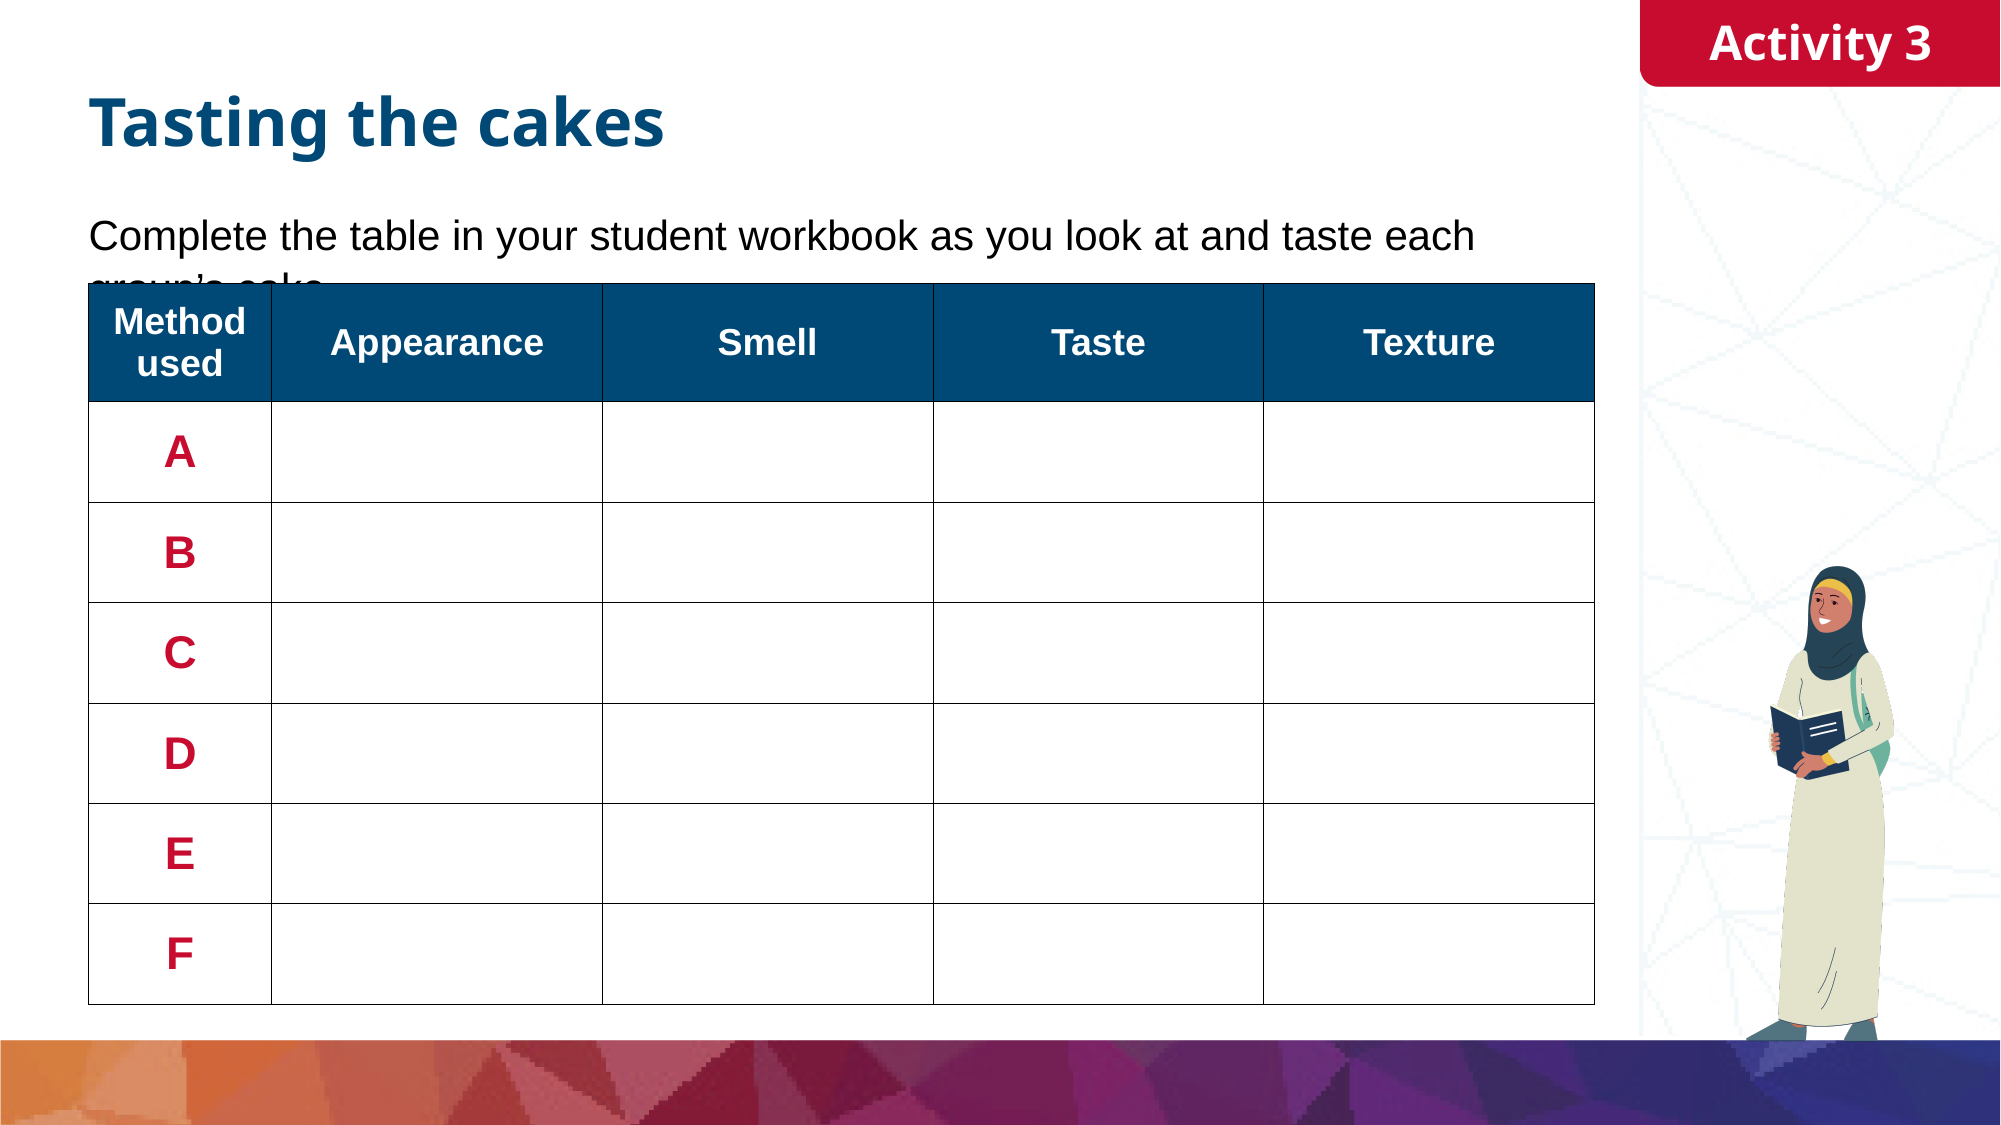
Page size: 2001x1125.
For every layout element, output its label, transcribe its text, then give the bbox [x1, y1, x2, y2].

table_cell [272, 804, 602, 903]
table_header Smell [603, 284, 933, 401]
table_cell [272, 704, 602, 803]
table_cell [934, 603, 1263, 703]
table_cell [1264, 503, 1594, 602]
table_cell [934, 904, 1263, 1004]
table_cell [603, 704, 933, 803]
table_cell E [89, 804, 271, 903]
table_cell [934, 804, 1263, 903]
table_cell [603, 804, 933, 903]
table_cell [934, 503, 1263, 602]
table_cell [934, 704, 1263, 803]
table_cell [1264, 704, 1594, 803]
table_cell [934, 402, 1263, 502]
picture [0, 0, 2001, 1125]
table_header Method used [89, 284, 271, 401]
table_cell D [89, 704, 271, 803]
list Complete the table in your student workbook as you look at and taste each group’s cake. [88, 206, 1616, 313]
table_cell [272, 904, 602, 1004]
table_cell F [89, 904, 271, 1004]
table_header Appearance [272, 284, 602, 401]
table_cell [603, 503, 933, 602]
table_cell A [89, 402, 271, 502]
table_cell [1264, 804, 1594, 903]
table_cell [272, 603, 602, 703]
title Tasting the cakes [88, 88, 1565, 161]
table_cell B [89, 503, 271, 602]
table_cell [1264, 402, 1594, 502]
table_header Taste [934, 284, 1263, 401]
table_cell [272, 503, 602, 602]
table_cell [603, 402, 933, 502]
table_cell [1264, 603, 1594, 703]
table_cell [603, 603, 933, 703]
table_cell [1264, 904, 1594, 1004]
table_cell [272, 402, 602, 502]
table_header Texture [1264, 284, 1594, 401]
table_cell C [89, 603, 271, 703]
table_cell [603, 904, 933, 1004]
